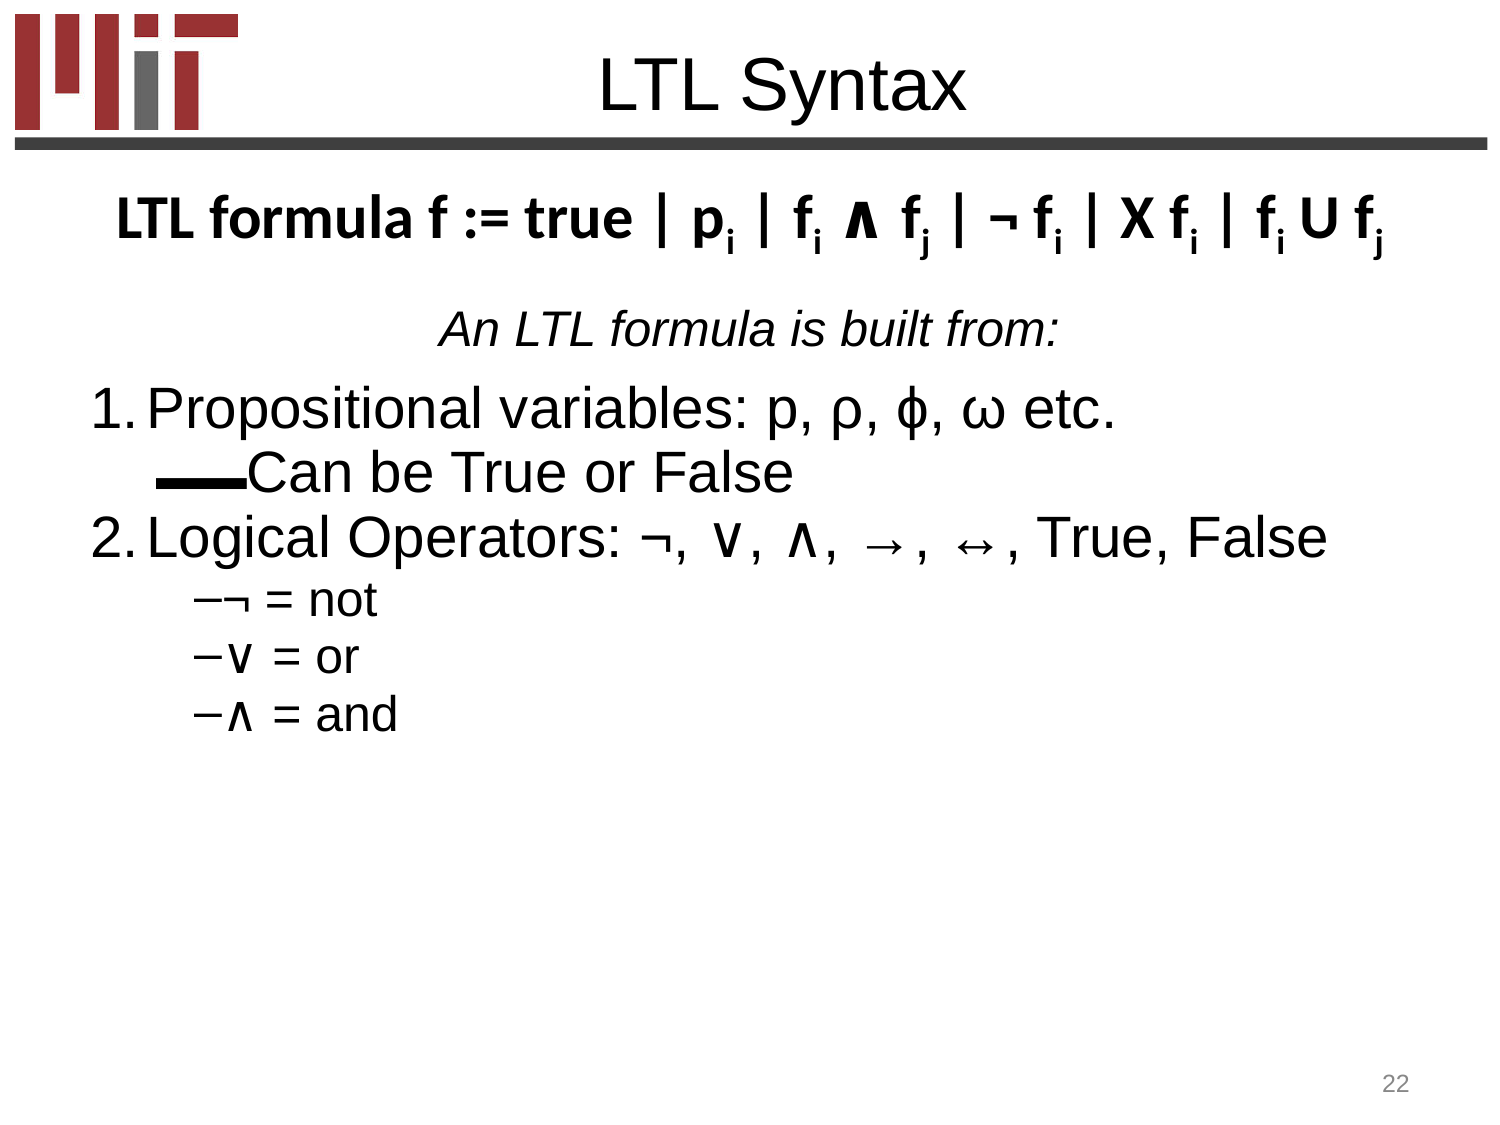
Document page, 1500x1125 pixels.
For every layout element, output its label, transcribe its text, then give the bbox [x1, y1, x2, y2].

picture [15, 14, 238, 130]
text_box LTL formula f := true | pi | fi ∧ fj | ¬ fi | X fi | fi U fj [0, 161, 1500, 278]
text_box An LTL formula is built from: [268, 288, 1232, 365]
slide_number 22 [1074, 1052, 1425, 1113]
title LTL Syntax [239, 22, 1327, 138]
list Propositional variables: p, ρ, ϕ, ω etc. Can be True or False Logical Operators: ¬, ∨, ∧, →, ↔, True, False ¬ = not ∨ = or ∧ = and [75, 376, 1425, 1113]
